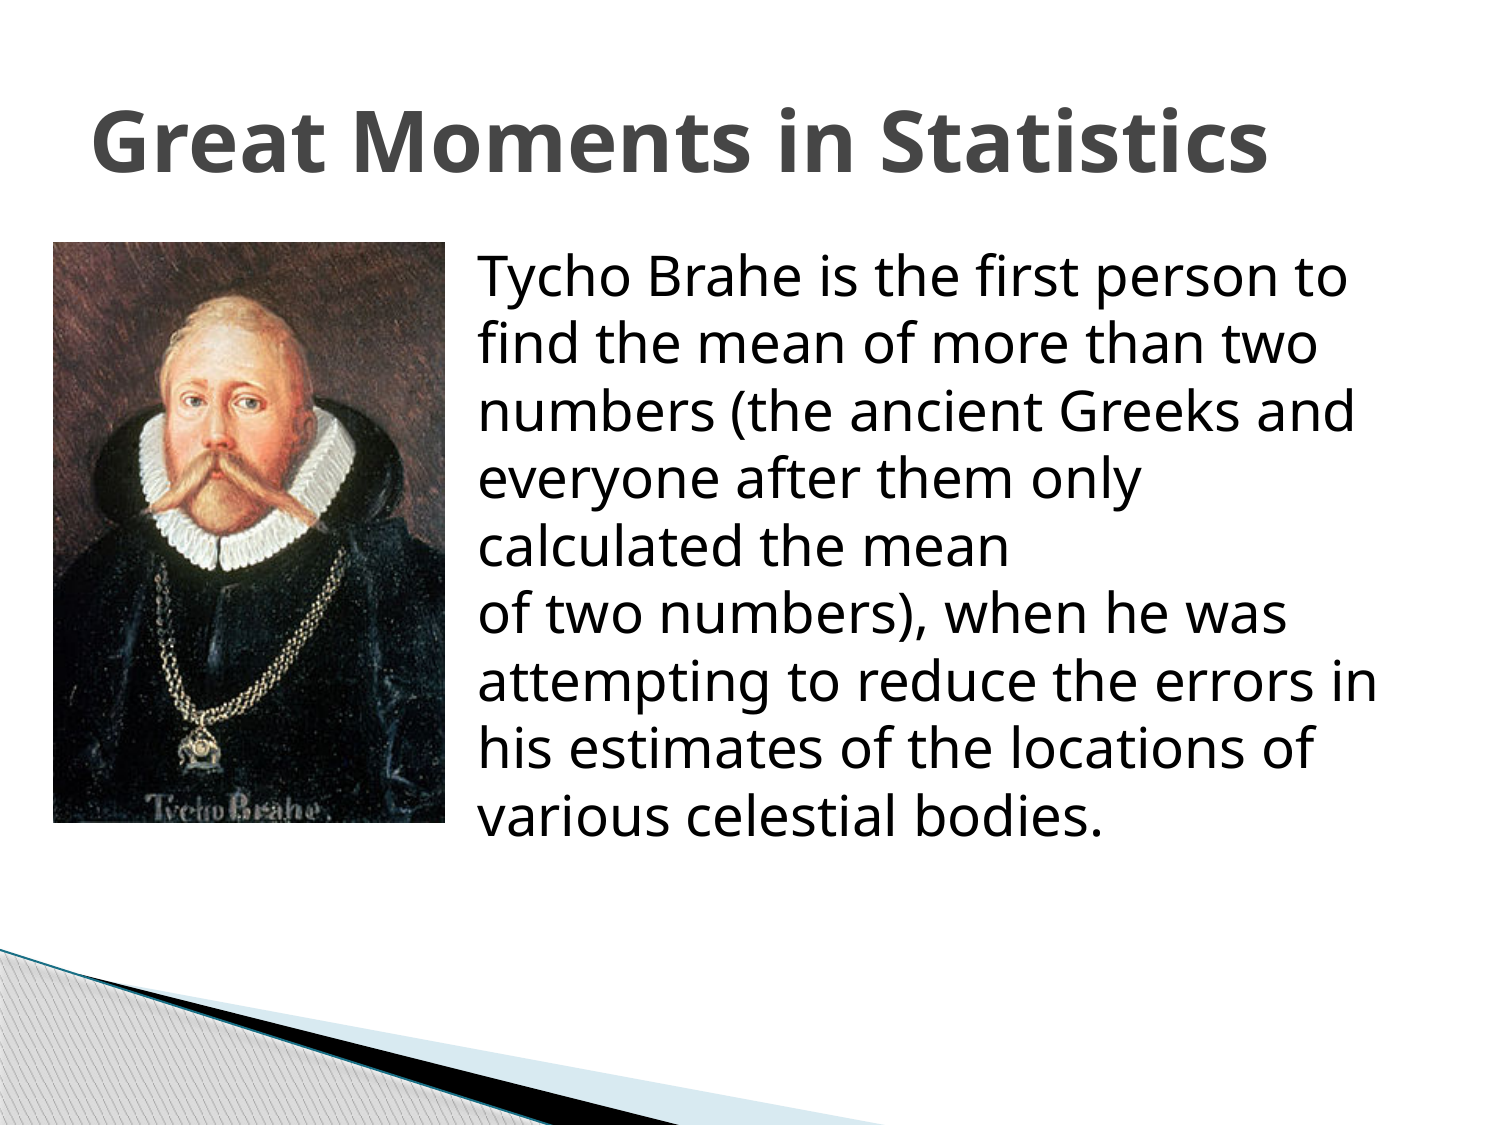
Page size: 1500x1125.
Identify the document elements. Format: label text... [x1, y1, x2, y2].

picture [53, 242, 445, 823]
text_box [25, 0, 482, 433]
title Great Moments in Statistics [482, 45, 1425, 233]
list Tycho Brahe is the first person to find the mean of more than two numbers (the ancient Greeks and everyone after them only calculated the mean of two numbers), when he was attempting to reduce the errors in his estimates of the locations of various celestial bodies. [444, 232, 1429, 975]
